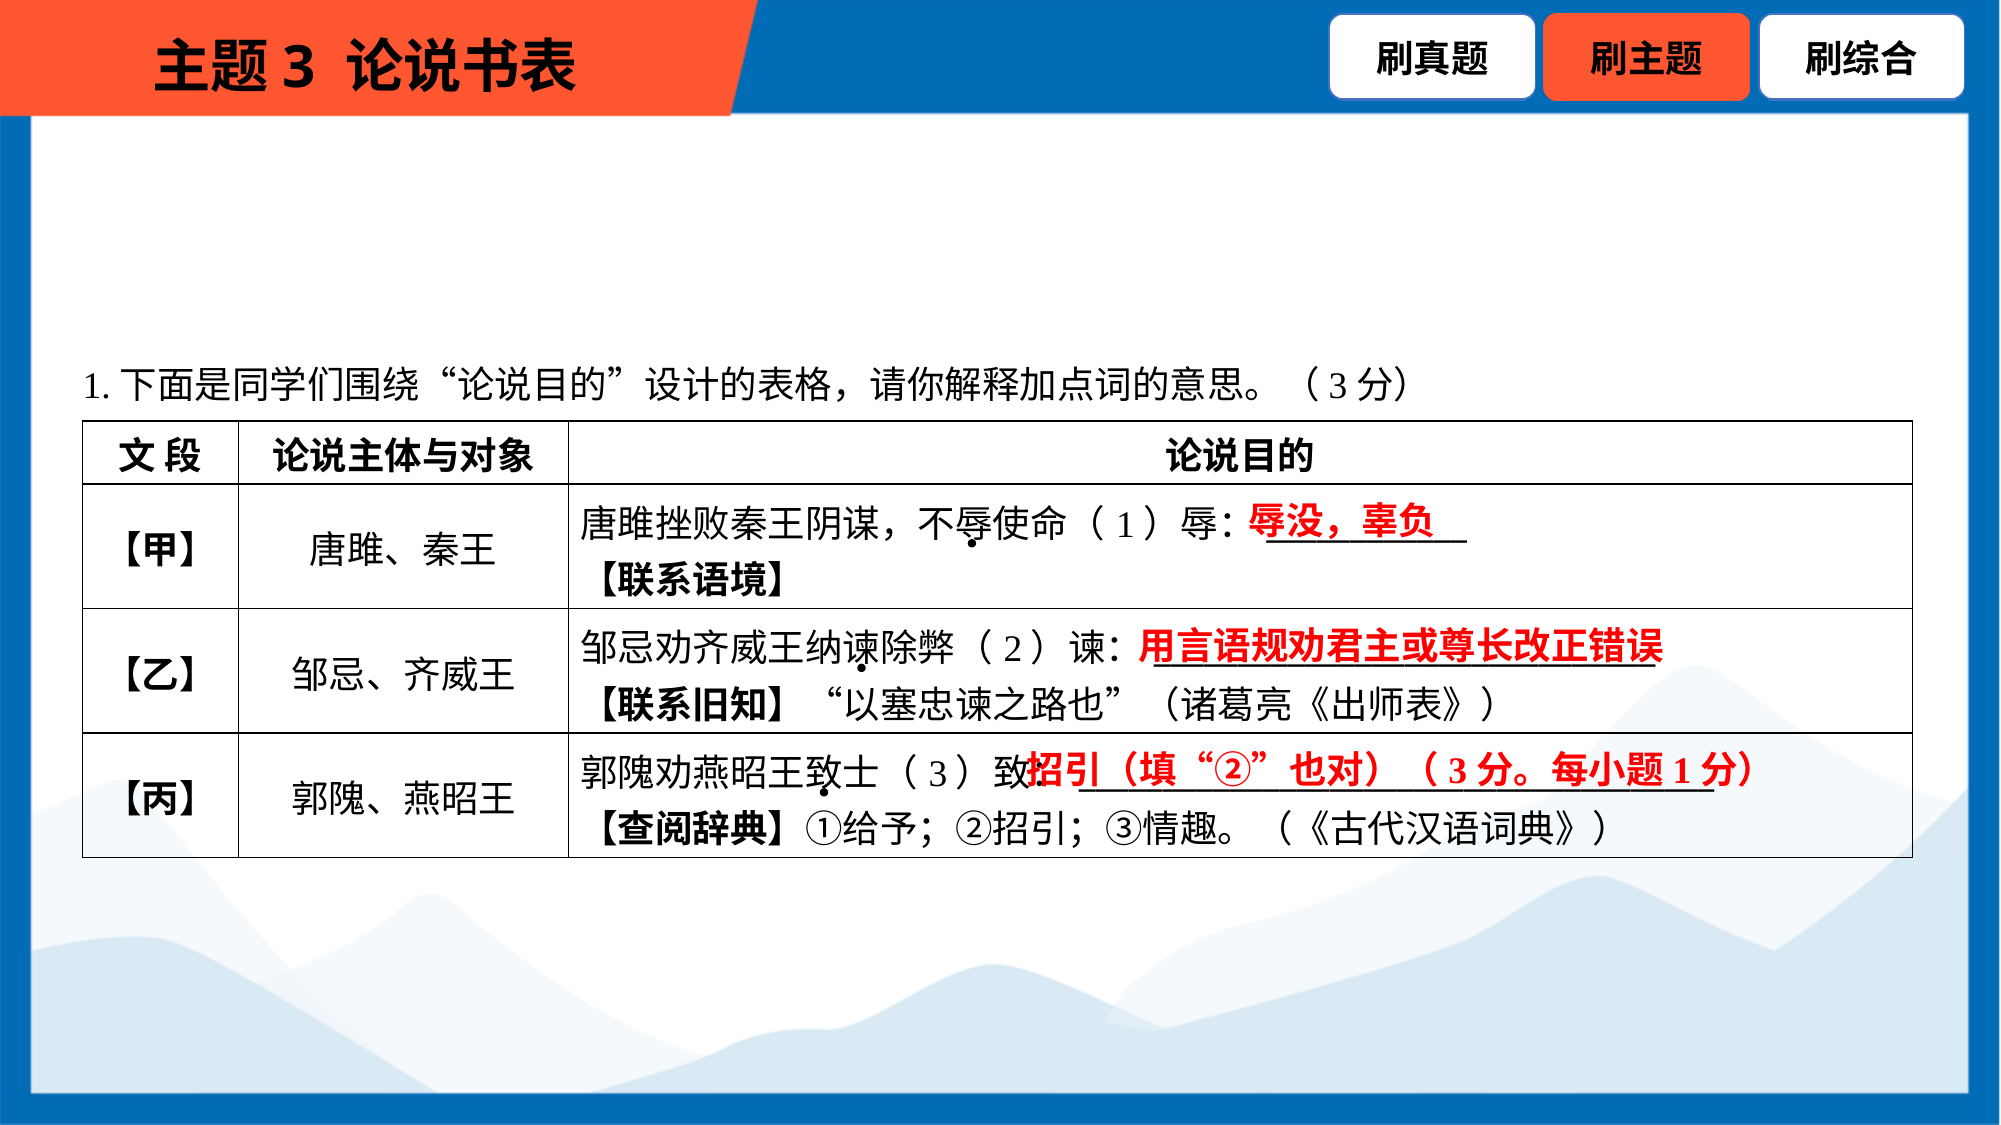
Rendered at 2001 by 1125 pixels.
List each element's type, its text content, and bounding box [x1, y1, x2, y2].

table_cell 【甲】 [83, 485, 238, 608]
table_cell 【乙】 [83, 609, 238, 732]
table_header 文 段 [83, 422, 238, 483]
text_box 用言语规劝君主或尊长改正错误 [1125, 610, 1678, 663]
table_cell 唐雎、秦王 [239, 485, 568, 608]
table_cell 郭隗劝燕昭王致士（3）致：______________________________________ 【查阅辞典】①给予；②招引；③情趣。（《古代汉语词典》） [569, 734, 1912, 857]
picture [0, 0, 2000, 1125]
text_box 辱没，辜负 [1235, 485, 1451, 538]
table_cell 唐雎挫败秦王阴谋，不辱使命（1）辱：____________ 【联系语境】 [569, 485, 1912, 608]
text_box [857, 663, 866, 673]
table_cell 邹忌、齐威王 [239, 609, 568, 732]
table_cell 邹忌劝齐威王纳谏除弊（2）谏：______________________________ 【联系旧知】“以塞忠谏之路也”（诸葛亮《出师表》） [569, 609, 1912, 732]
table_header 论说主体与对象 [239, 422, 568, 483]
text_box [819, 788, 829, 797]
text_box 1.下面是同学们围绕“论说目的”设计的表格，请你解释加点词的意思。（3分） [82, 341, 1917, 400]
table_header 论说目的 [569, 422, 1912, 483]
table_cell 【丙】 [83, 734, 238, 857]
text_box [967, 539, 977, 548]
text_box 招引（填“②”也对）（3分。每小题1分） [1050, 734, 1753, 787]
table_cell 郭隗、燕昭王 [239, 734, 568, 857]
